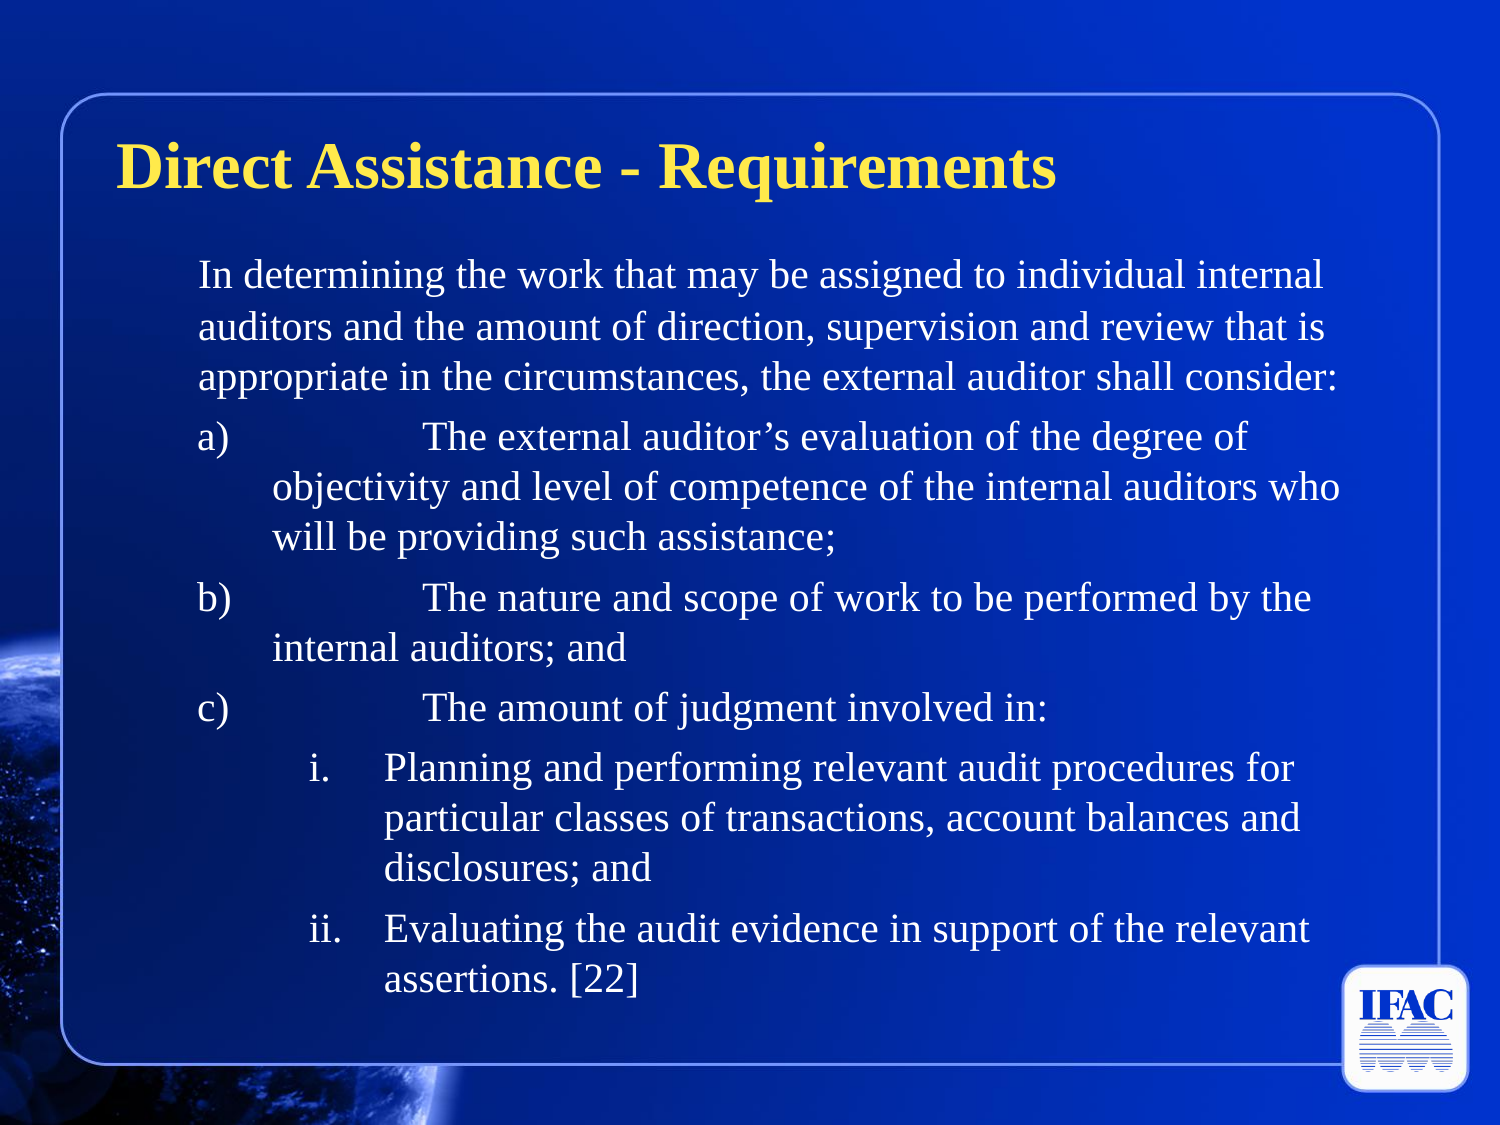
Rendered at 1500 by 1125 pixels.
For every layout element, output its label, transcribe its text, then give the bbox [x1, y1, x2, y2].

list Direct Assistance - Requirements [101, 113, 1404, 211]
list In determining the work that may be assigned to individual internal auditors and the amount of direction, supervision and review that is appropriate in the circumstances, the external auditor shall consider: The external auditor’s evaluation of the degree of objectivity and level of competence of the internal auditors who will be providing such assistance; The nature and scope of work to be performed by the internal auditors; and The amount of judgment involved in: Planning and performing relevant audit procedures for particular classes of transactions, account balances and disclosures; and Evaluating the audit evidence in support of the relevant assertions. [22] [107, 230, 1411, 1048]
picture [0, 0, 1500, 1125]
